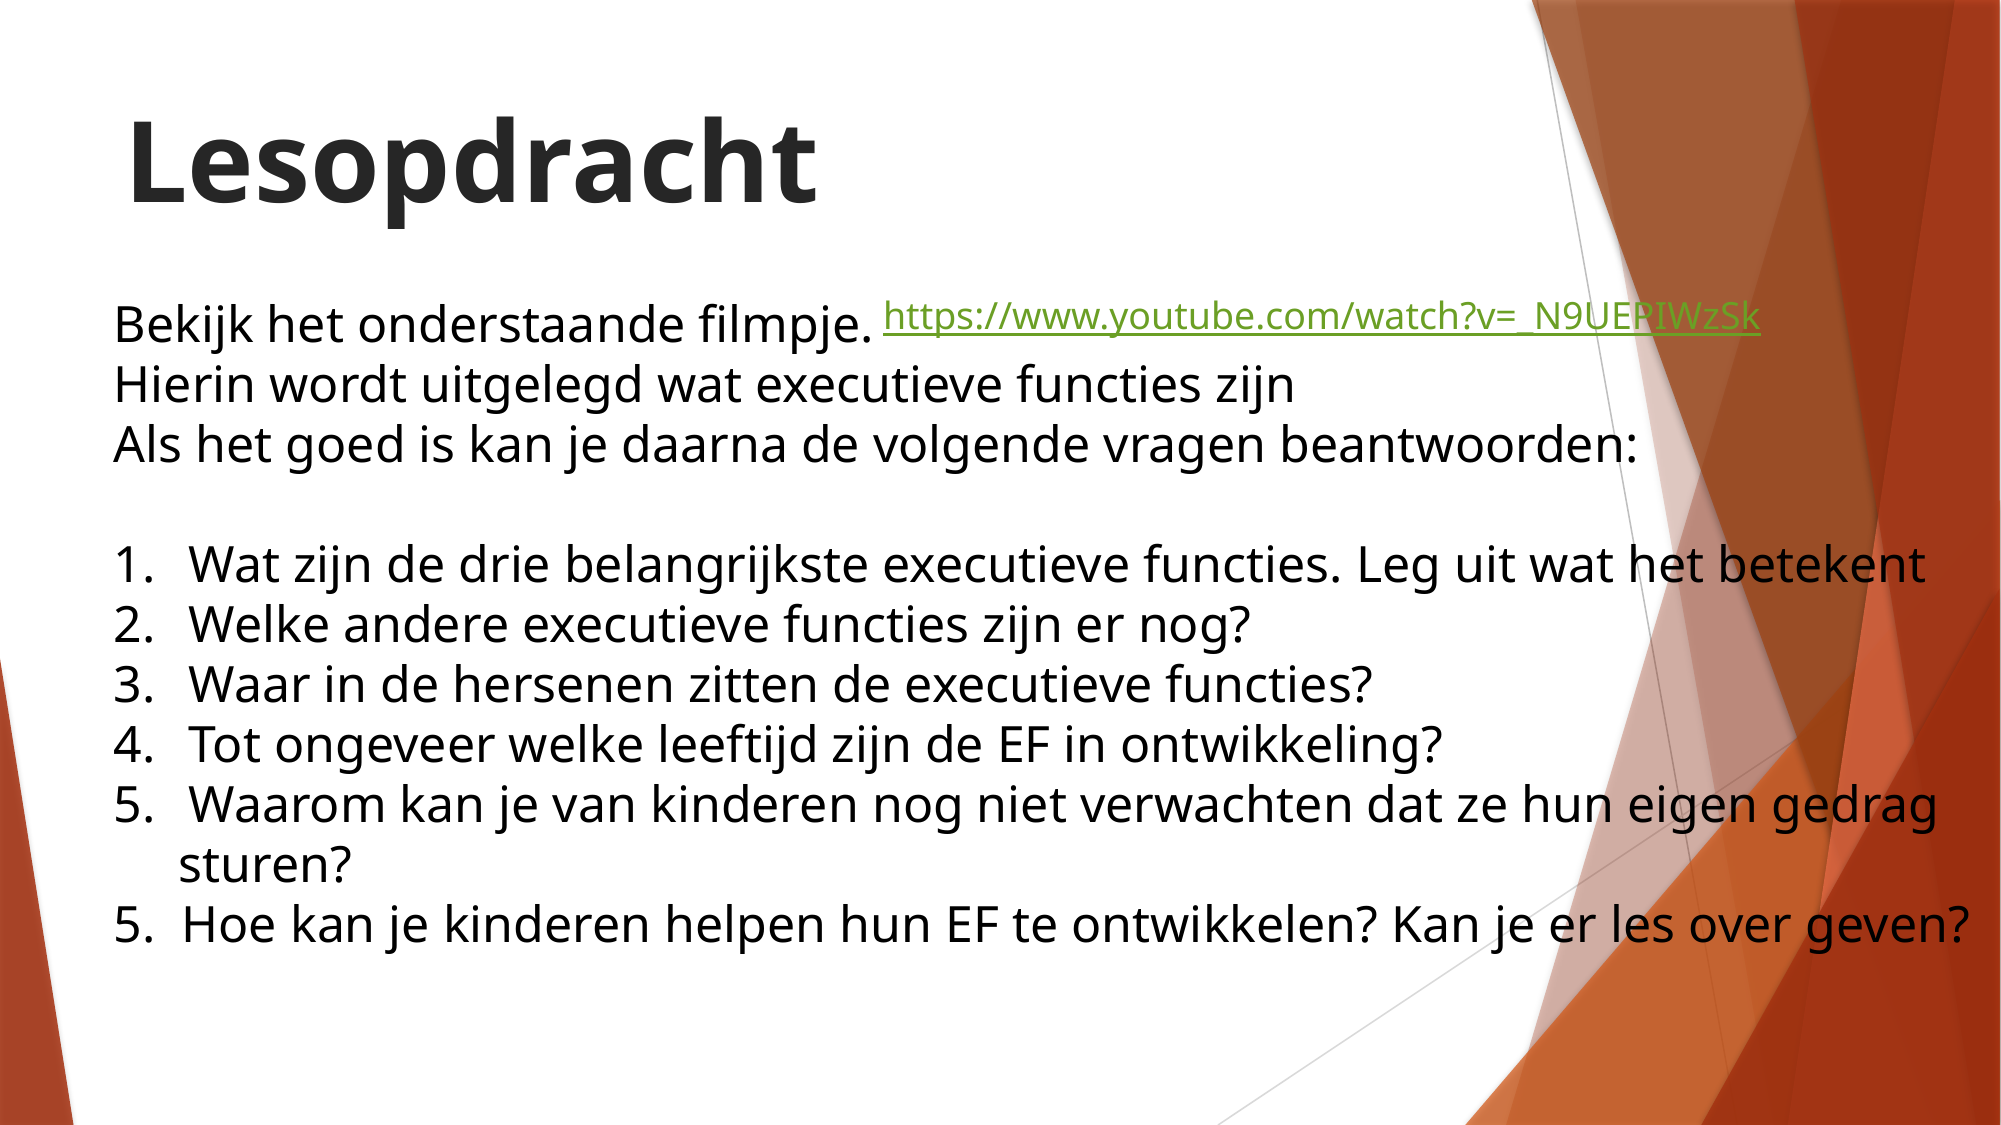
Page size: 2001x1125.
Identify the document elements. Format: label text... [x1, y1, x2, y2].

text_box Bekijk het onderstaande filmpje. Hierin wordt uitgelegd wat executieve functies zijn Als het goed is kan je daarna de volgende vragen beantwoorden: Wat zijn de drie belangrijkste executieve functies. Leg uit wat het betekent Welke andere executieve functies zijn er nog? Waar in de hersenen zitten de executieve functies? Tot ongeveer welke leeftijd zijn de EF in ontwikkeling? Waarom kan je van kinderen nog niet verwachten dat ze hun eigen gedrag sturen? 5. Hoe kan je kinderen helpen hun EF te ontwikkelen? Kan je er les over geven? [98, 285, 1986, 960]
text_box Lesopdracht [83, 82, 861, 233]
